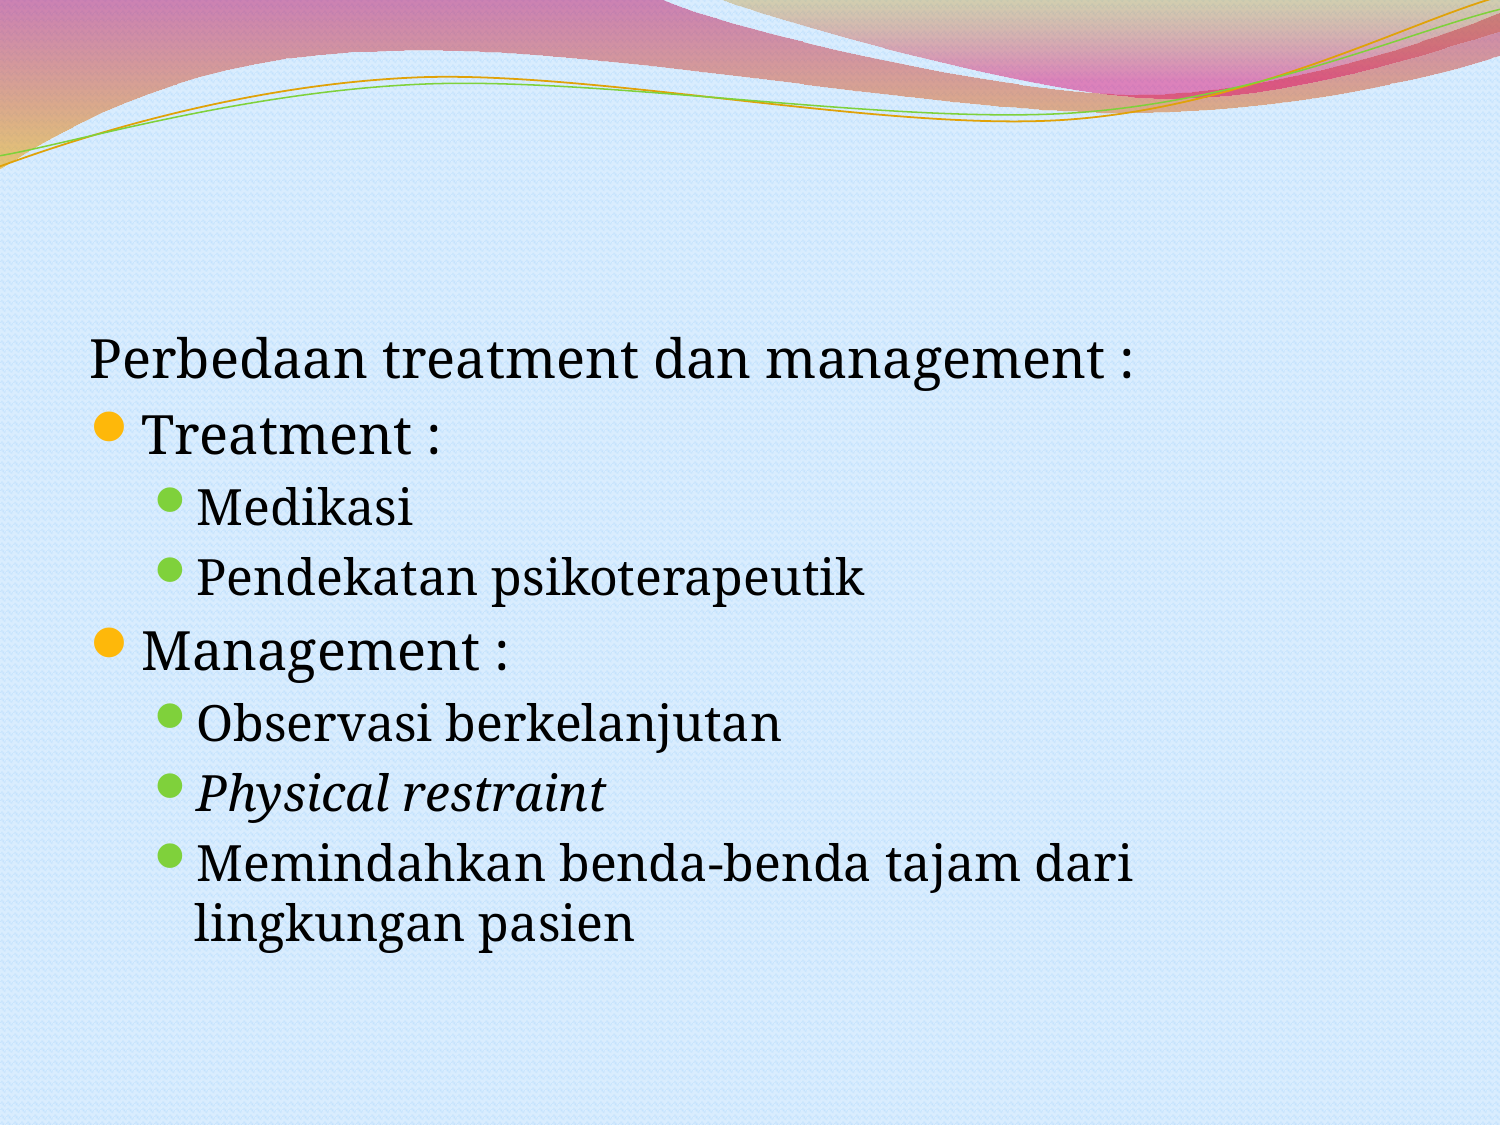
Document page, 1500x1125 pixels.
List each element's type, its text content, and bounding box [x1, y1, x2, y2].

list Perbedaan treatment dan management : Treatment : Medikasi Pendekatan psikoterapeutik Management : Observasi berkelanjutan Physical restraint Memindahkan benda-benda tajam dari lingkungan pasien [75, 317, 1425, 1038]
